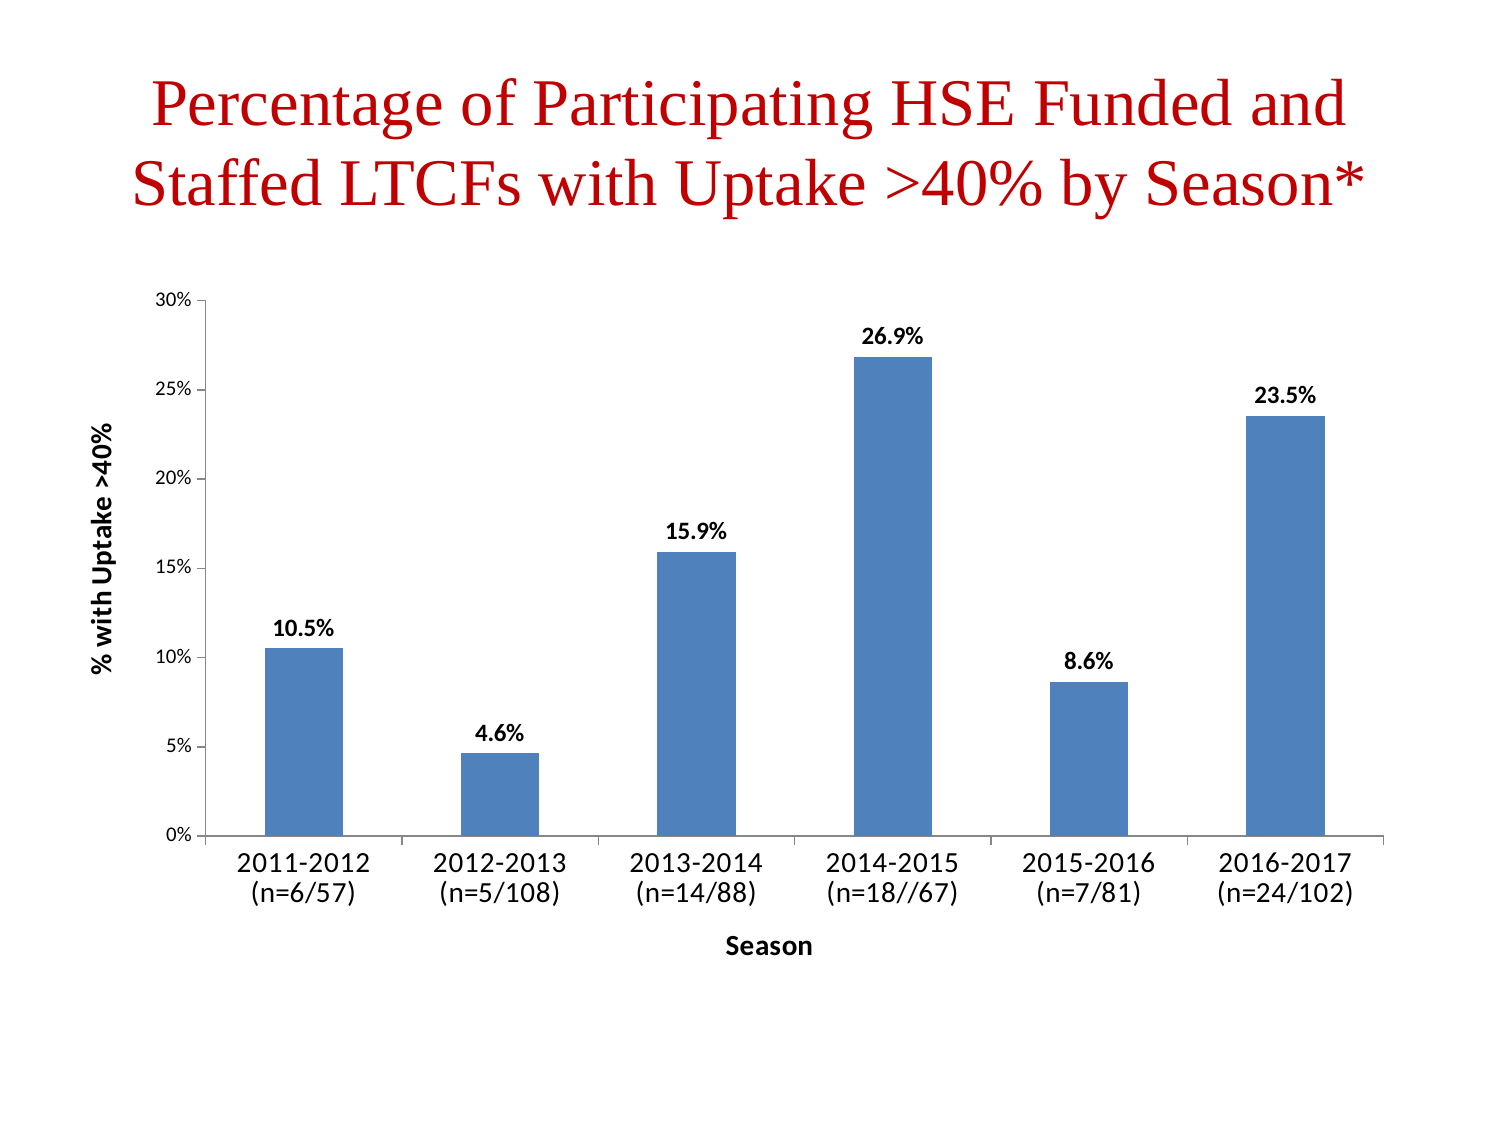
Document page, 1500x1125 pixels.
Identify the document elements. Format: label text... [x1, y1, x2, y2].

chart [74, 262, 1426, 1006]
title Percentage of Participating HSE Funded and Staffed LTCFs with Uptake >40% by Season* [75, 45, 1425, 233]
